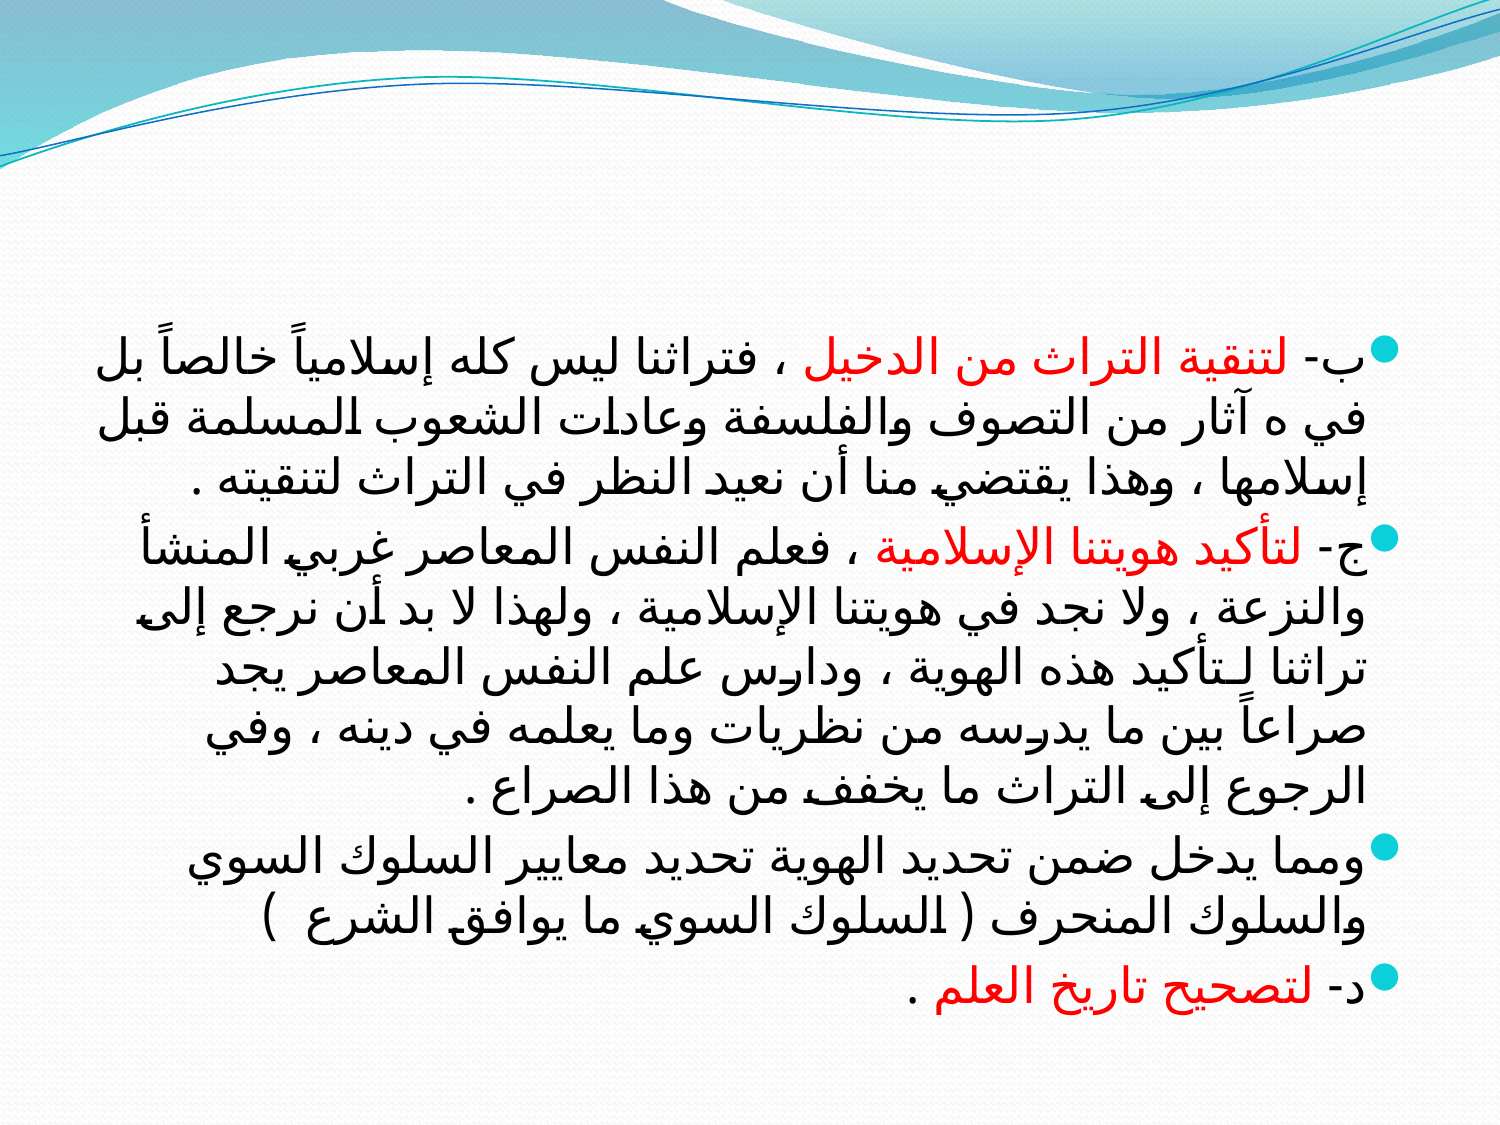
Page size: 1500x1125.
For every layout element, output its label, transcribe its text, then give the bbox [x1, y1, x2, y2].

list ب- لتنقية التراث من الدخيل ، فتراثنا ليس كله إسلامياً خالصاً بل في ه آثار من التصوف والفلسفة وعادات الشعوب المسلمة قبل إسلامها ، وهذا يقتضي منا أن نعيد النظر في التراث لتنقيته . ج- لتأكيد هويتنا الإسلامية ، فعلم النفس المعاصر غربي المنشأ والنزعة ، ولا نجد في هويتنا الإسلامية ، ولهذا لا بد أن نرجع إلى تراثنا لـتأكيد هذه الهوية ، ودارس علم النفس المعاصر يجد صراعاً بين ما يدرسه من نظريات وما يعلمه في دينه ، وفي الرجوع إلى التراث ما يخفف من هذا الصراع . ومما يدخل ضمن تحديد الهوية تحديد معايير السلوك السوي والسلوك المنحرف ( السلوك السوي ما يوافق الشرع ) د- لتصحيح تاريخ العلم . [75, 317, 1425, 1038]
